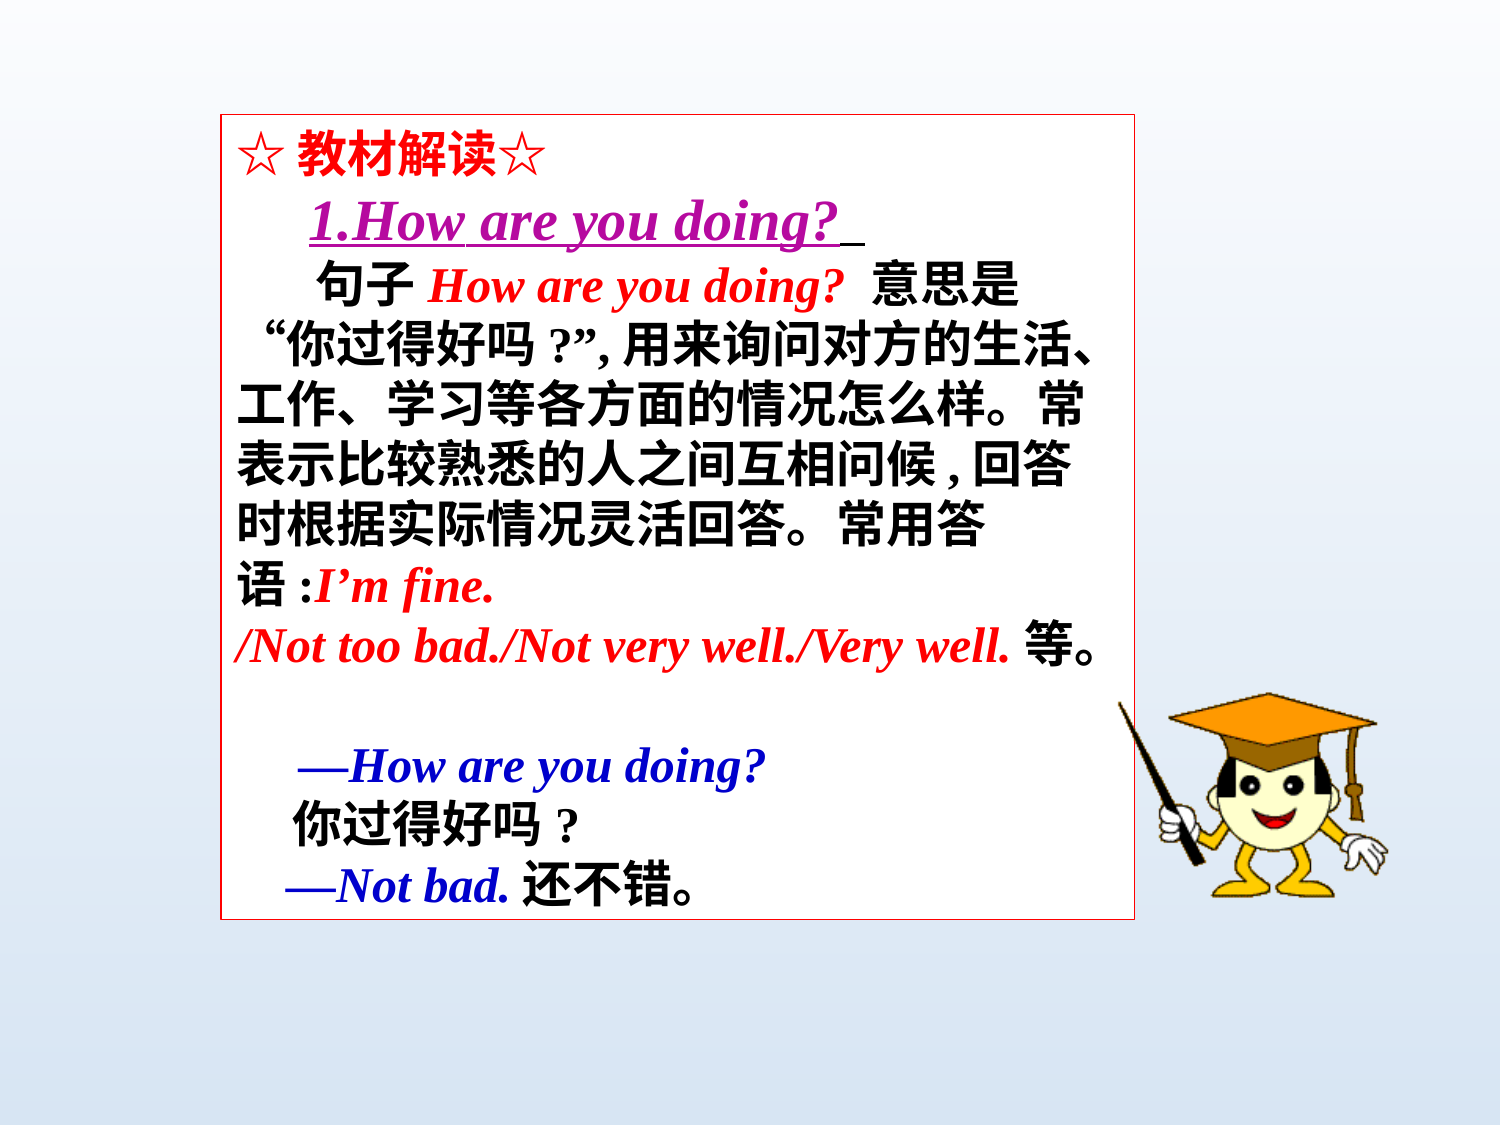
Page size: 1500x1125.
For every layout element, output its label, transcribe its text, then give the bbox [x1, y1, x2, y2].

text_box ☆教材解读☆ 1.How are you doing? 句子How are you doing? 意思是 “你过得好吗?”,用来询问对方的生活、工作、学习等各方面的情况怎么样。常表示比较熟悉的人之间互相问候,回答时根据实际情况灵活回答。常用答语:I’m fine. /Not too bad./Not very well./Very well.等。 —How are you doing? 你过得好吗? —Not bad.还不错。 [221, 114, 1135, 920]
picture [1098, 677, 1412, 913]
